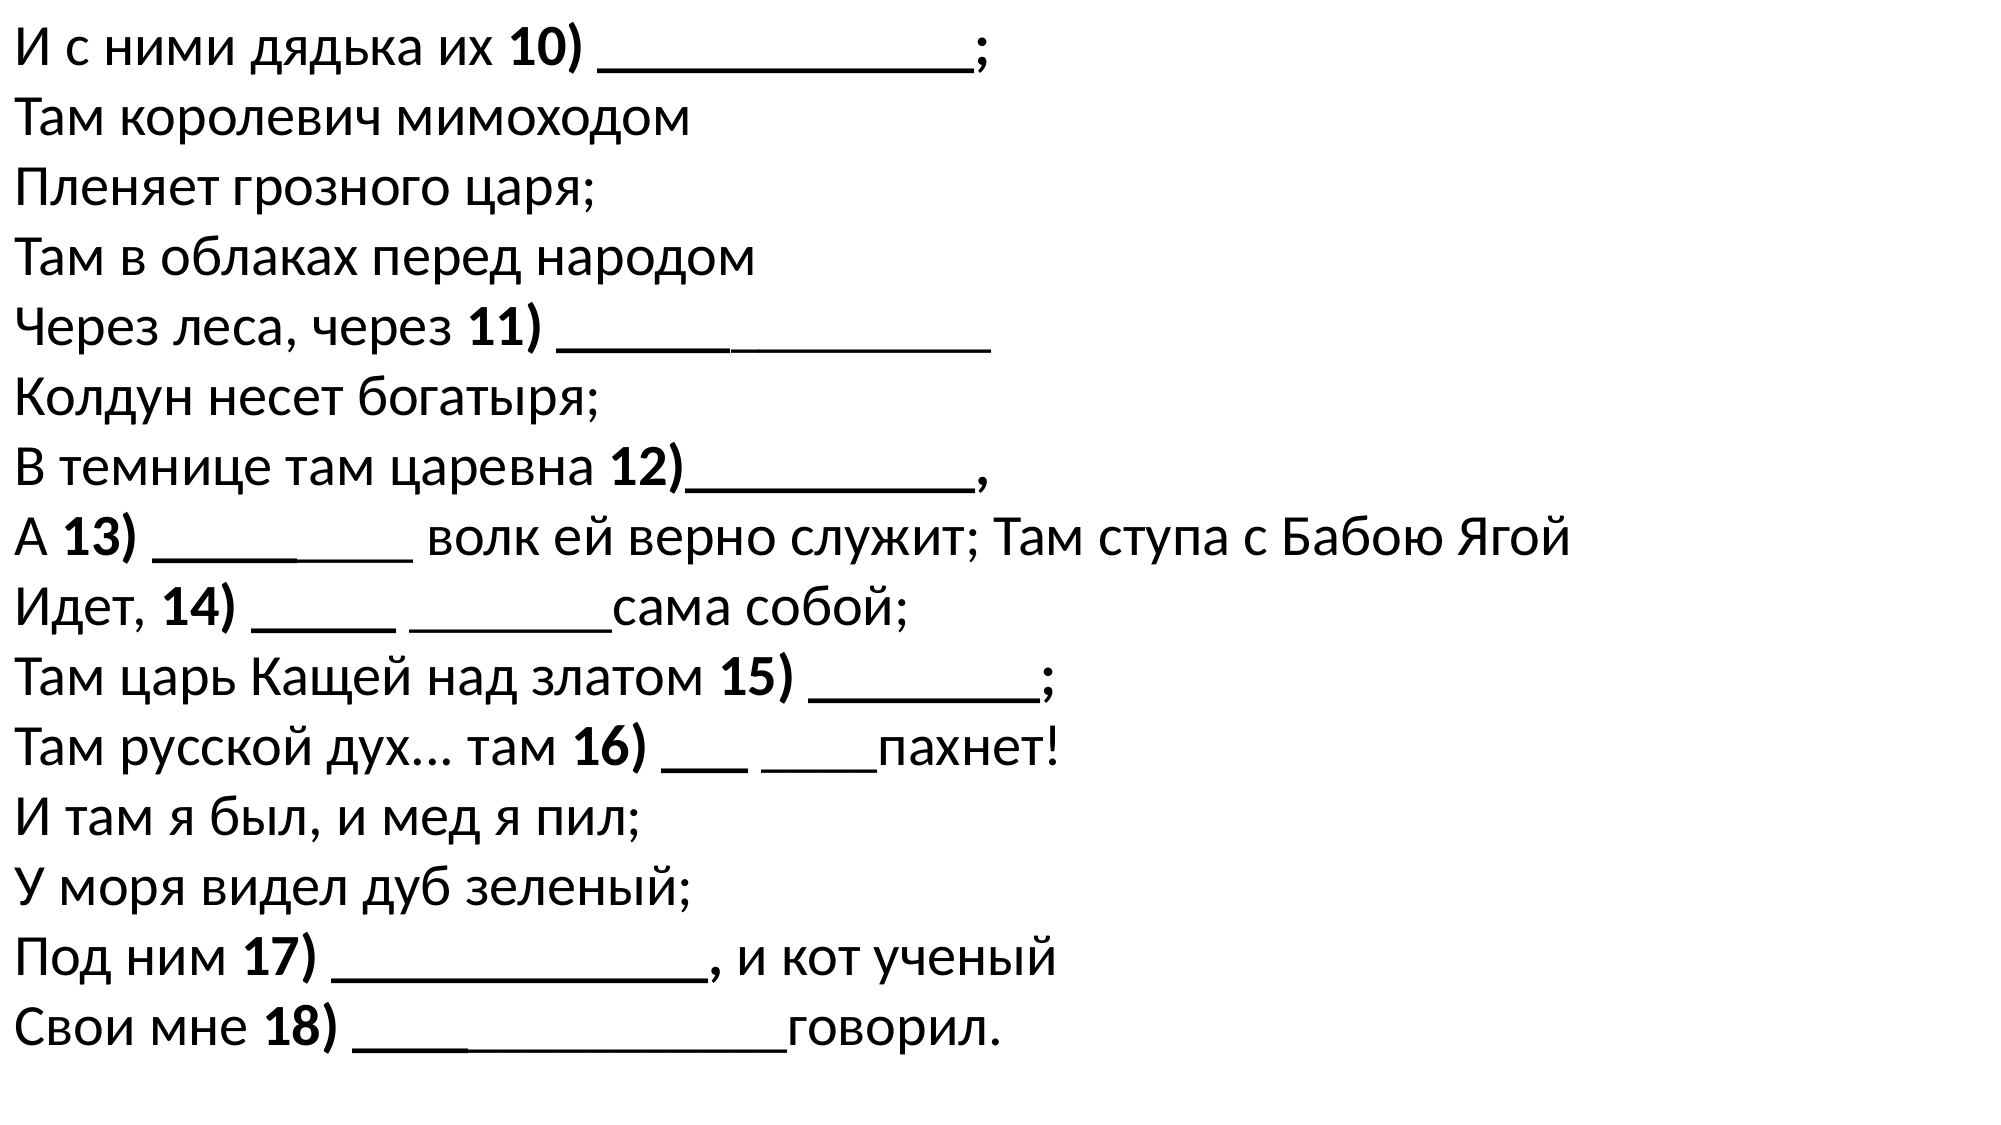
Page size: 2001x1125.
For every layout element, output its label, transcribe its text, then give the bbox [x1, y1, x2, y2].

text_box И с ними дядька их 10) _____________; Там королевич мимоходом Пленяет грозного царя; Там в облаках перед народом Через леса, через 11) _______________ Колдун несет богатыря; В темнице там царевна 12)__________, А 13) _________ волк ей верно служит; Там ступа с Бабою Ягой Идет, 14) _____ _______сама собой; Там царь Кащей над златом 15) ________; Там русской дух... там 16) ___ ____пахнет! И там я был, и мед я пил; У моря видел дуб зеленый; Под ним 17) _____________, и кот ученый Свои мне 18) _______________говорил. [0, 0, 2000, 1065]
